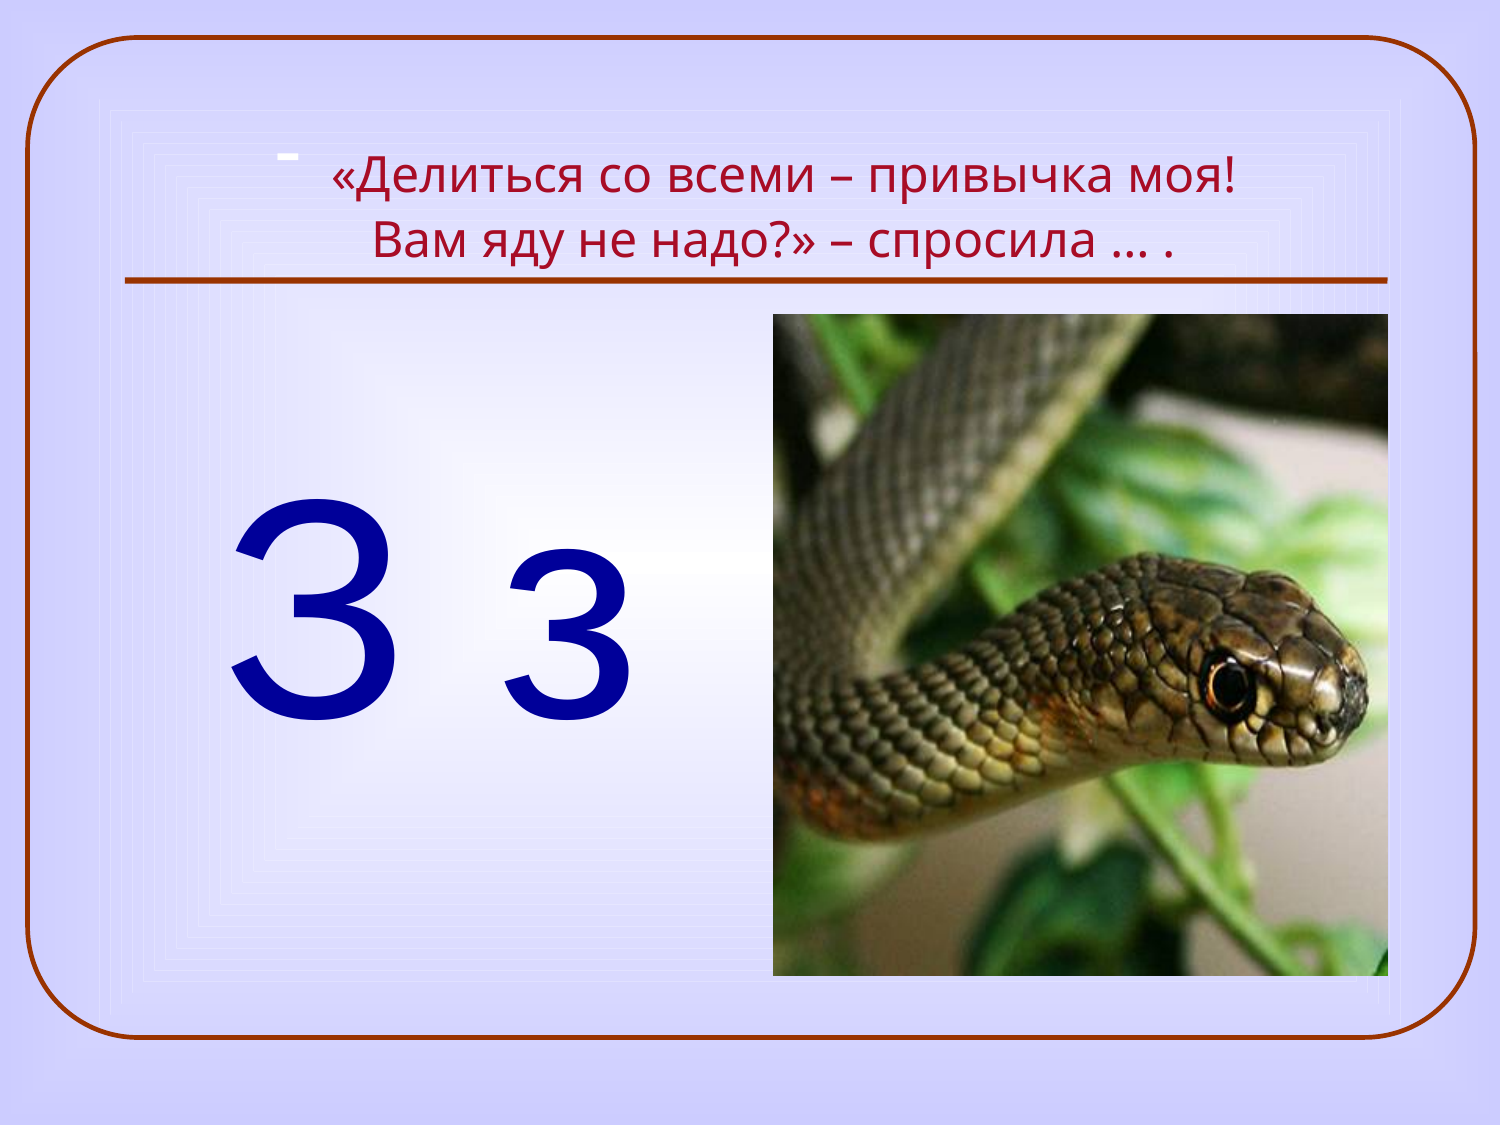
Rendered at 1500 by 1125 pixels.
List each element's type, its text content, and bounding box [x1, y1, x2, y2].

picture [773, 314, 1388, 977]
title «Делиться со всеми – привычка моя! Вам яду не надо?» – спросила … . [124, 87, 1388, 276]
list З з [123, 396, 739, 976]
